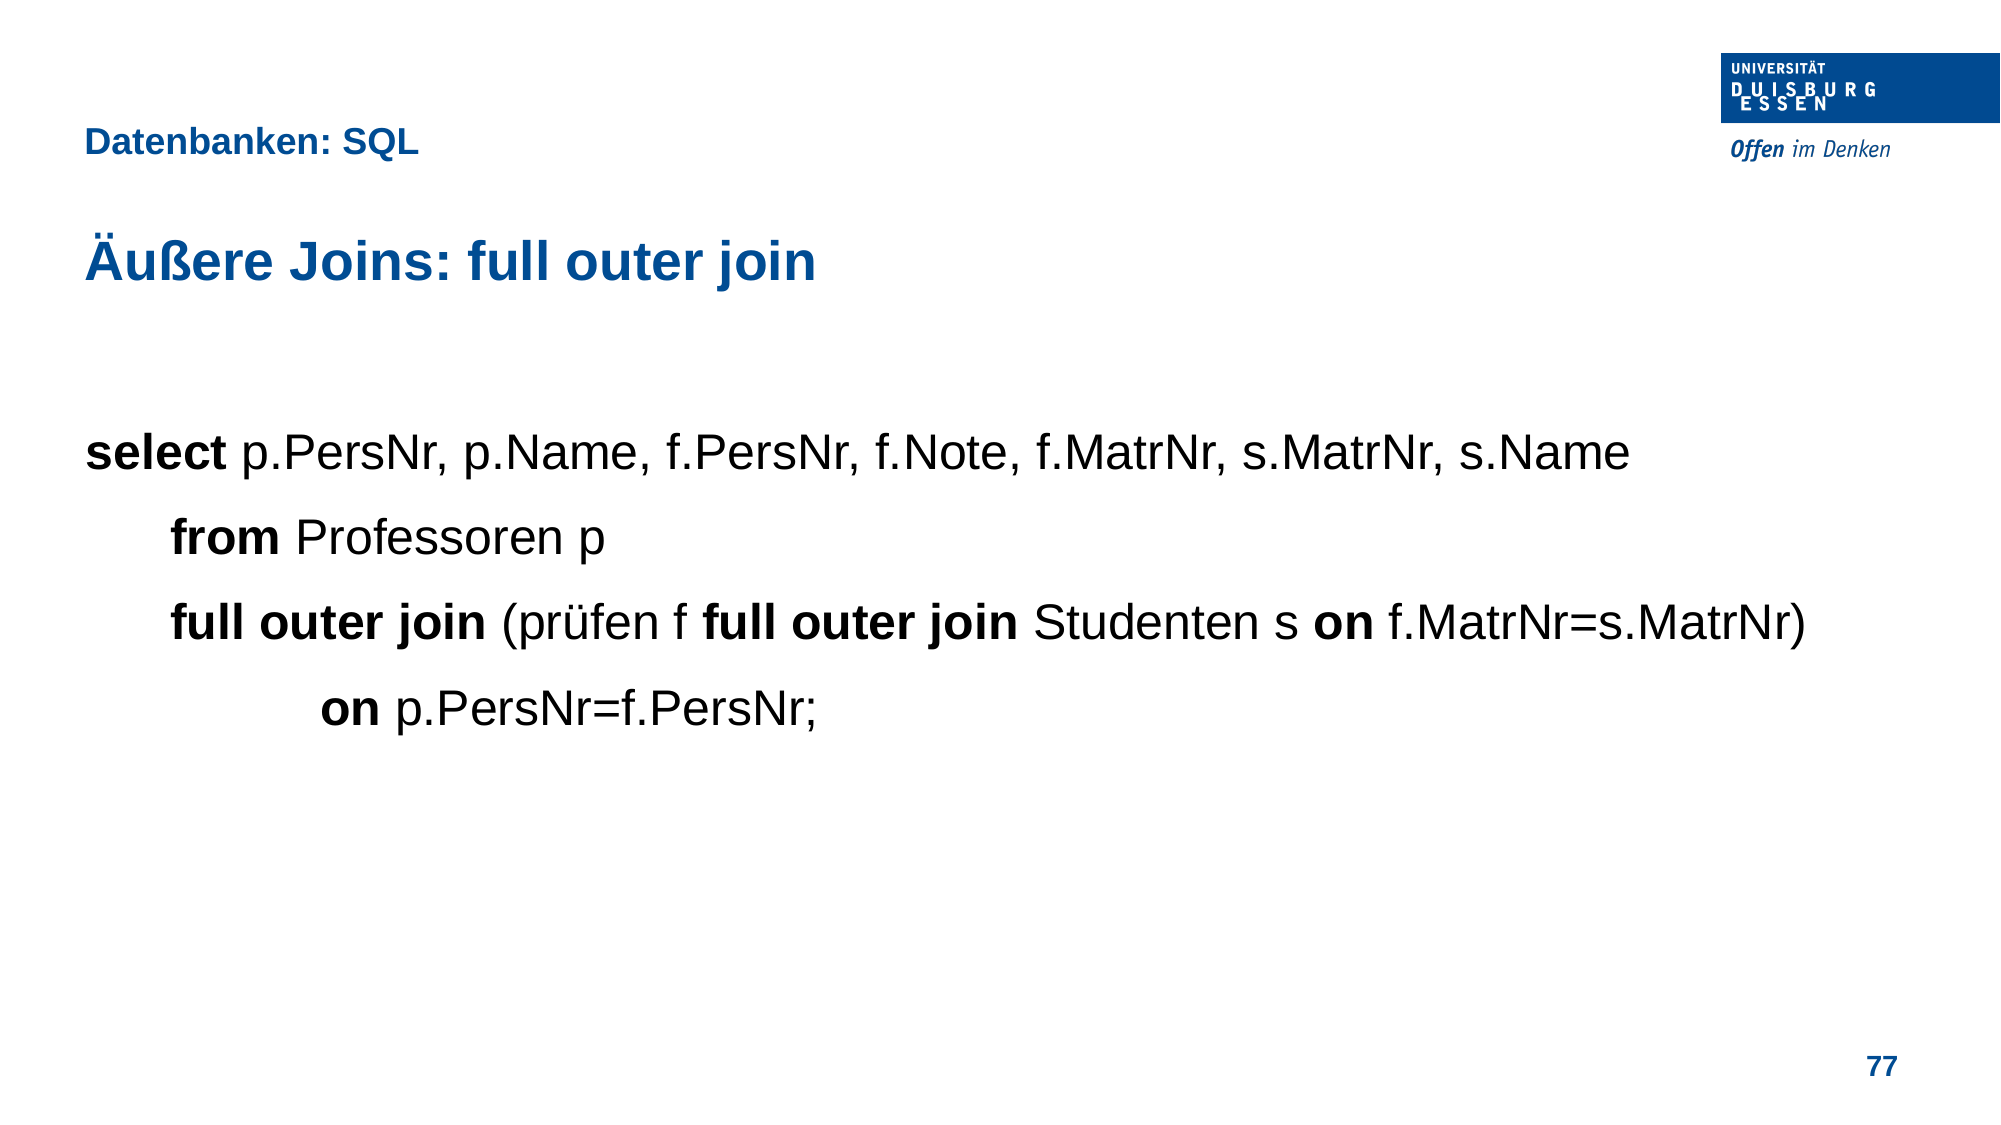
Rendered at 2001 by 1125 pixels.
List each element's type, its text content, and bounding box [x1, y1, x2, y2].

list Äußere Joins: full outer join [84, 225, 1694, 301]
picture [1721, 53, 2000, 162]
list Datenbanken: SQL [84, 121, 1694, 163]
slide_number 77 [1677, 1039, 1914, 1081]
list select p.PersNr, p.Name, f.PersNr, f.Note, f.MatrNr, s.MatrNr, s.Name from Professoren p full outer join (prüfen f full outer join Studenten s on f.MatrNr=s.MatrNr) on p.PersNr=f.PersNr; [85, 418, 1914, 1040]
